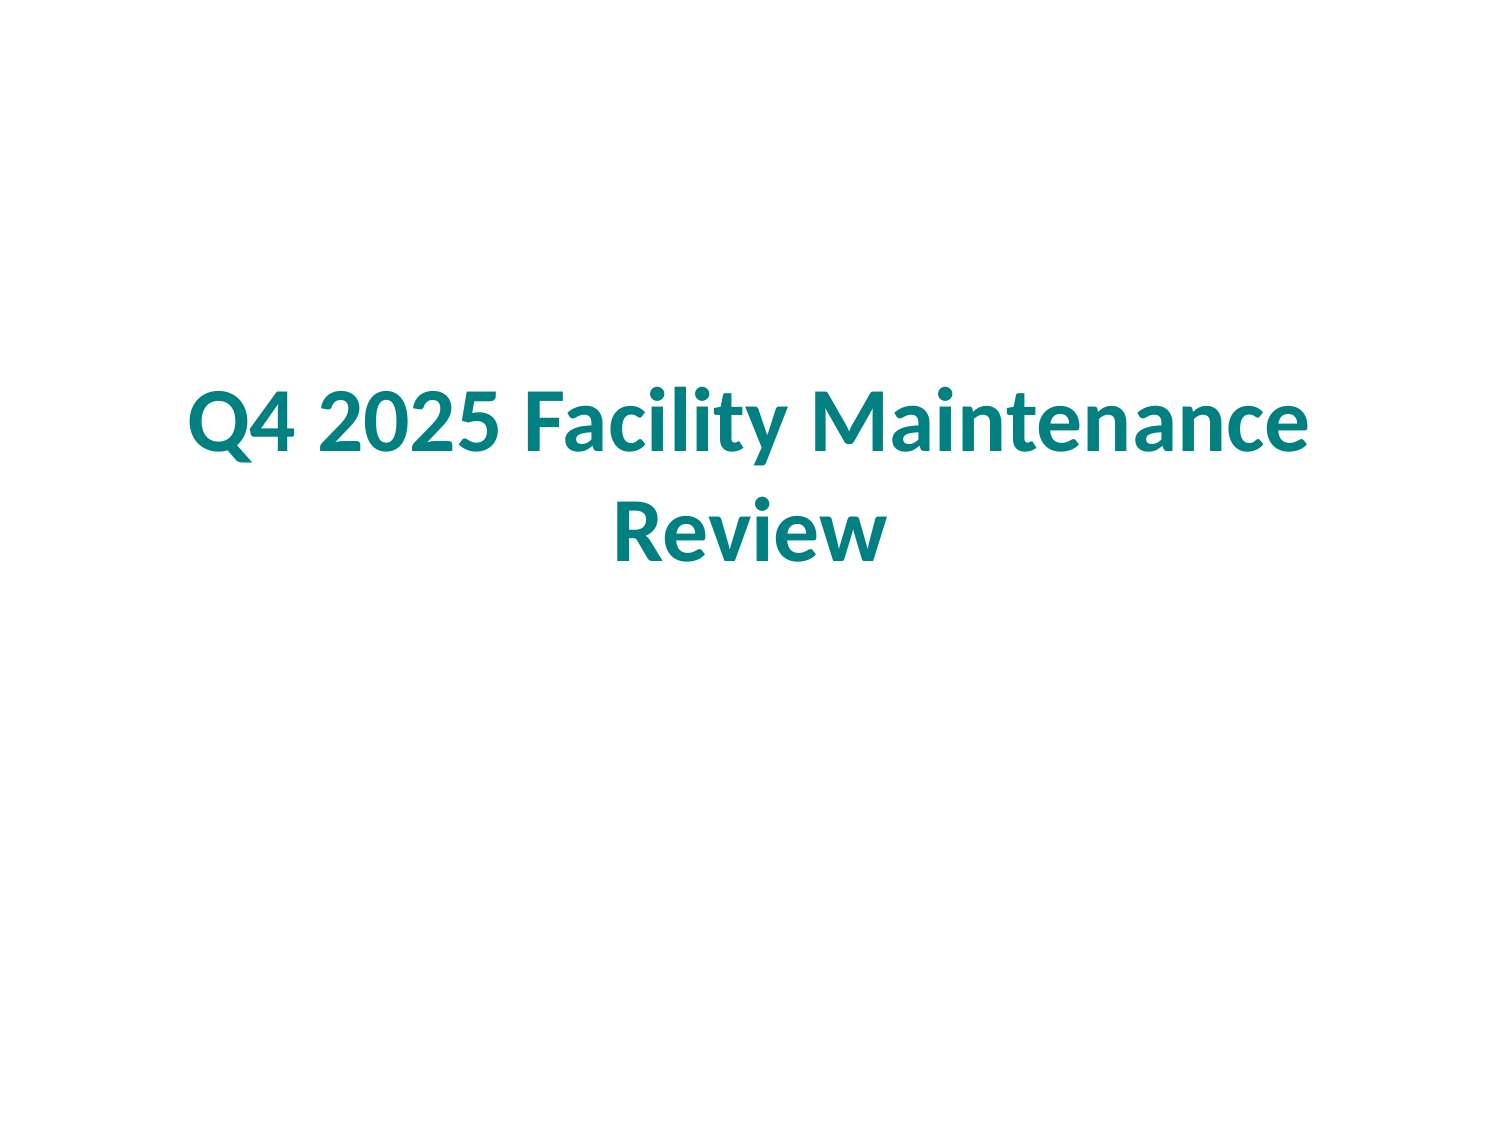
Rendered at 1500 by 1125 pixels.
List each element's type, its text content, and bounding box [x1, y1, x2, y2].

title Q4 2025 Facility Maintenance Review [112, 349, 1388, 591]
